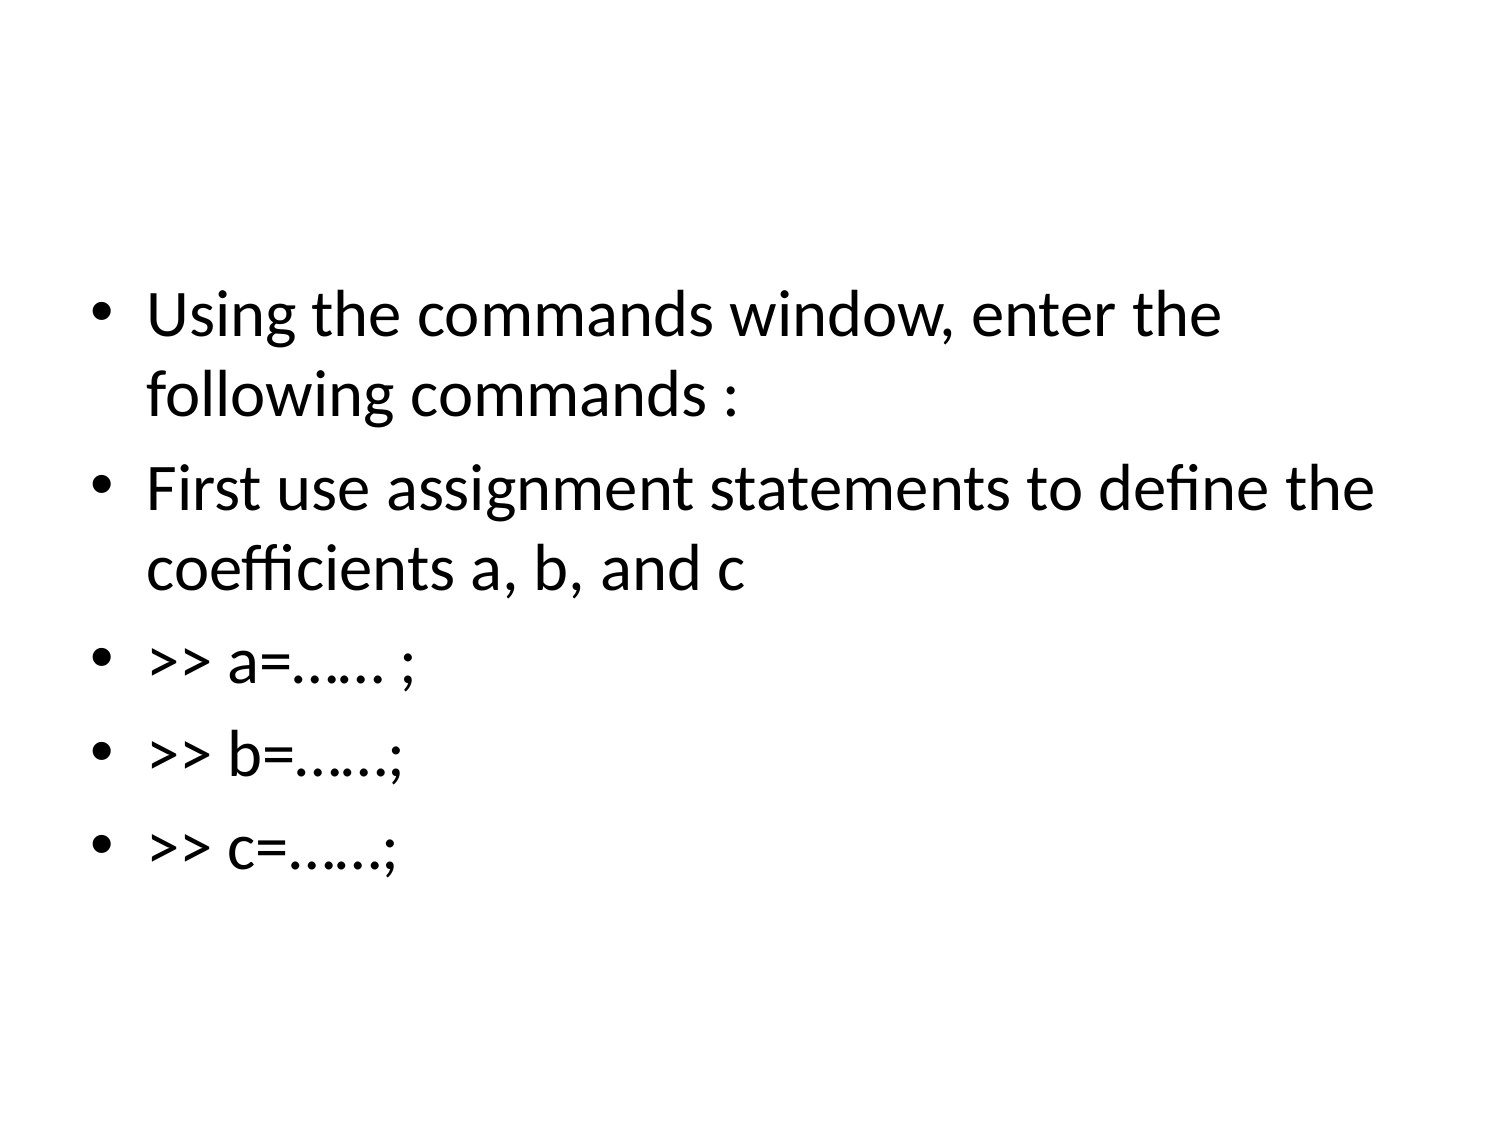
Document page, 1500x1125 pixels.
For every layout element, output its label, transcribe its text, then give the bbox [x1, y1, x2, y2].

list Using the commands window, enter the following commands : First use assignment statements to define the coefficients a, b, and c >> a=…… ; >> b=……; >> c=……; [75, 262, 1425, 1005]
